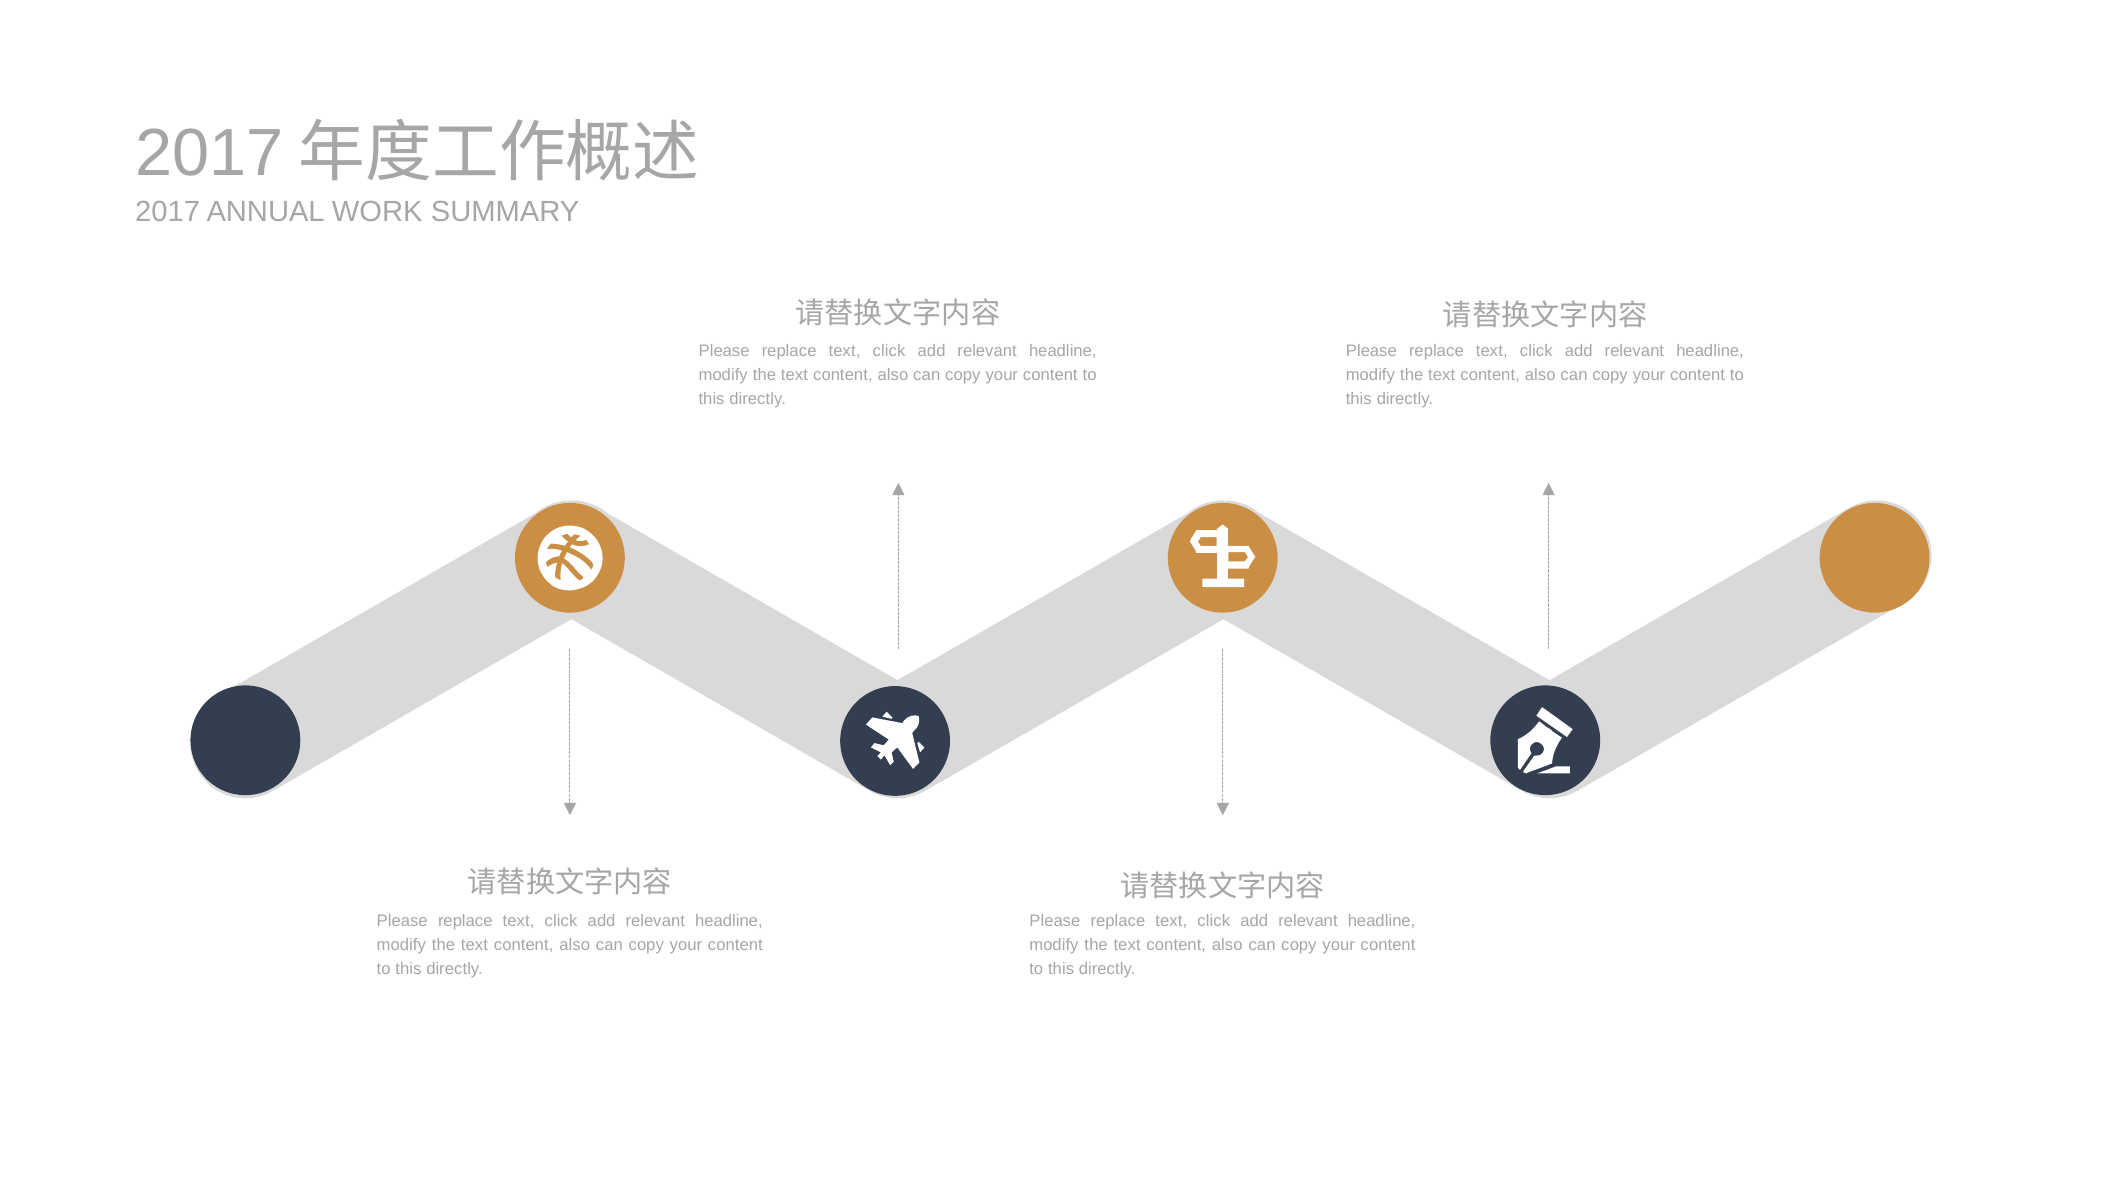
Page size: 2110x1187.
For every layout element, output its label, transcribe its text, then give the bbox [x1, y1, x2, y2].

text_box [1014, 853, 1431, 985]
text_box 2017年度工作概述 [135, 108, 783, 189]
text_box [361, 849, 779, 985]
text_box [683, 280, 1113, 415]
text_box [1331, 282, 1760, 415]
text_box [190, 268, 1930, 1030]
text_box 2017 ANNUAL WORK SUMMARY [135, 191, 596, 227]
